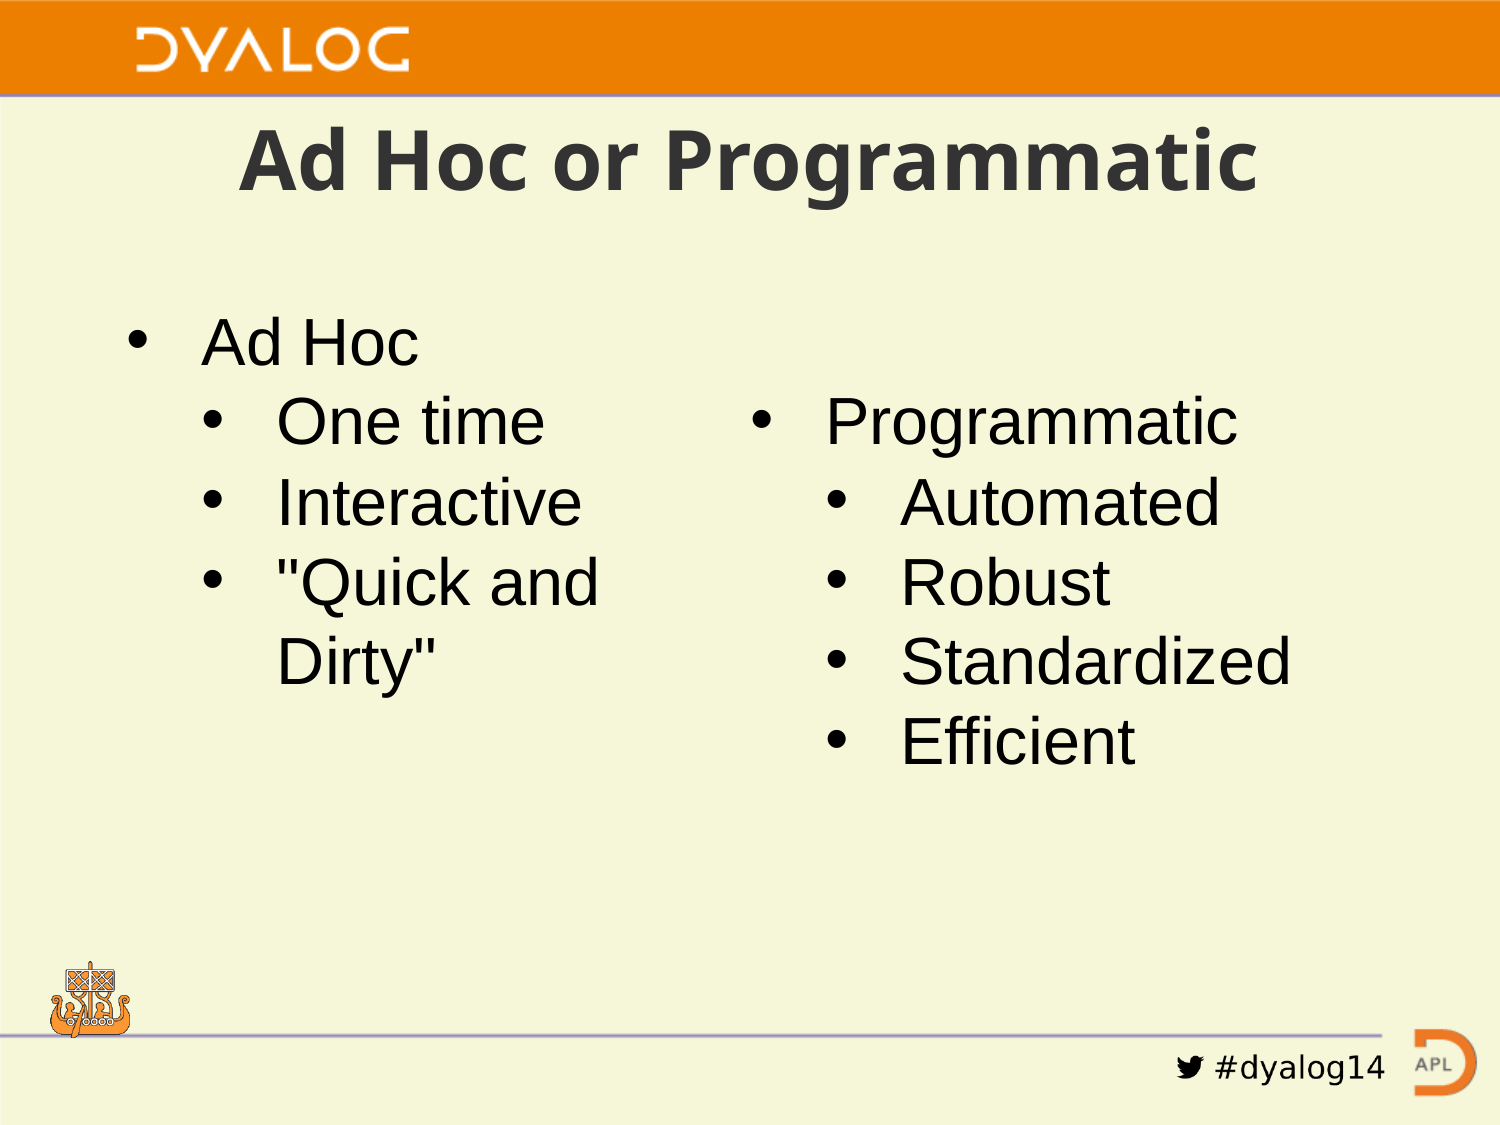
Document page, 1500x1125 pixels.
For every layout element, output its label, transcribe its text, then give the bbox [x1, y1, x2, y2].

subtitle Ad Hoc One time Interactive "Quick and Dirty" Programmatic Automated Robust Standardized Efficient [112, 291, 1388, 1000]
picture [0, 0, 1500, 1125]
title Ad Hoc or Programmatic [112, 99, 1388, 268]
